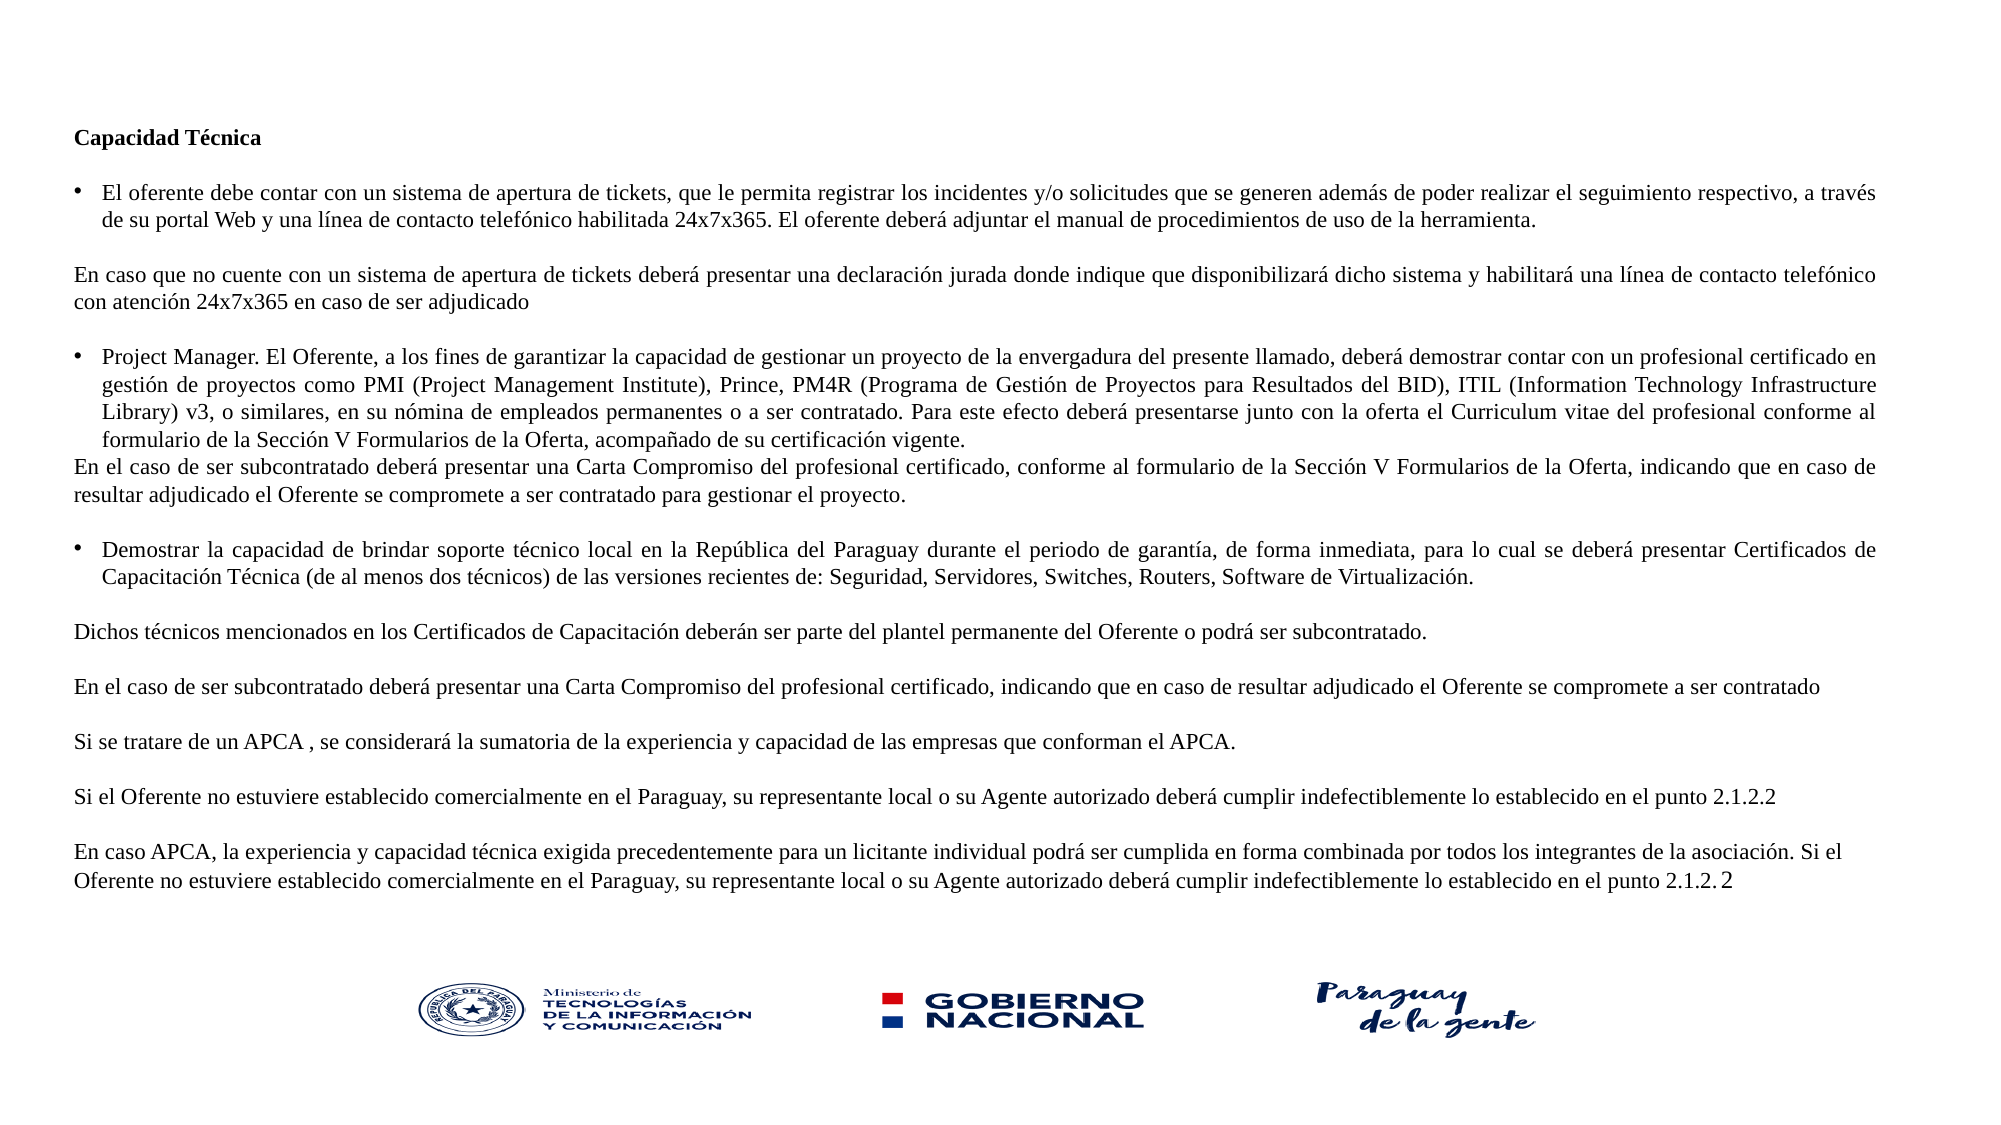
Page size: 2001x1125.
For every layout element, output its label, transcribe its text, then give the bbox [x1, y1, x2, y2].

picture [417, 982, 1536, 1038]
text_box Capacidad Técnica El oferente debe contar con un sistema de apertura de tickets, que le permita registrar los incidentes y/o solicitudes que se generen además de poder realizar el seguimiento respectivo, a través de su portal Web y una línea de contacto telefónico habilitada 24x7x365. El oferente deberá adjuntar el manual de procedimientos de uso de la herramienta. En caso que no cuente con un sistema de apertura de tickets deberá presentar una declaración jurada donde indique que disponibilizará dicho sistema y habilitará una línea de contacto telefónico con atención 24x7x365 en caso de ser adjudicado Project Manager. El Oferente, a los fines de garantizar la capacidad de gestionar un proyecto de la envergadura del presente llamado, deberá demostrar contar con un profesional certificado en gestión de proyectos como PMI (Project Management Institute), Prince, PM4R (Programa de Gestión de Proyectos para Resultados del BID), ITIL (Information Technology Infrastructure Library) v3, o similares, en su nómina de empleados permanentes o a ser contratado. Para este efecto deberá presentarse junto con la oferta el Curriculum vitae del profesional conforme al formulario de la Sección V Formularios de la Oferta, acompañado de su certificación vigente. En el caso de ser subcontratado deberá presentar una Carta Compromiso del profesional certificado, conforme al formulario de la Sección V Formularios de la Oferta, indicando que en caso de resultar adjudicado el Oferente se compromete a ser contratado para gestionar el proyecto. Demostrar la capacidad de brindar soporte técnico local en la República del Paraguay durante el periodo de garantía, de forma inmediata, para lo cual se deberá presentar Certificados de Capacitación Técnica (de al menos dos técnicos) de las versiones recientes de: Seguridad, Servidores, Switches, Routers, Software de Virtualización. Dichos técnicos mencionados en los Certificados de Capacitación deberán ser parte del plantel permanente del Oferente o podrá ser subcontratado. En el caso de ser subcontratado deberá presentar una Carta Compromiso del profesional certificado, indicando que en caso de resultar adjudicado el Oferente se compromete a ser contratado Si se tratare de un APCA , se considerará la sumatoria de la experiencia y capacidad de las empresas que conforman el APCA. Si el Oferente no estuviere establecido comercialmente en el Paraguay, su representante local o su Agente autorizado deberá cumplir indefectiblemente lo establecido en el punto 2.1.2.2 En caso APCA, la experiencia y capacidad técnica exigida precedentemente para un licitante individual podrá ser cumplida en forma combinada por todos los integrantes de la asociación. Si el Oferente no estuviere establecido comercialmente en el Paraguay, su representante local o su Agente autorizado deberá cumplir indefectiblemente lo establecido en el punto 2.1.2.2 [58, 114, 1895, 902]
